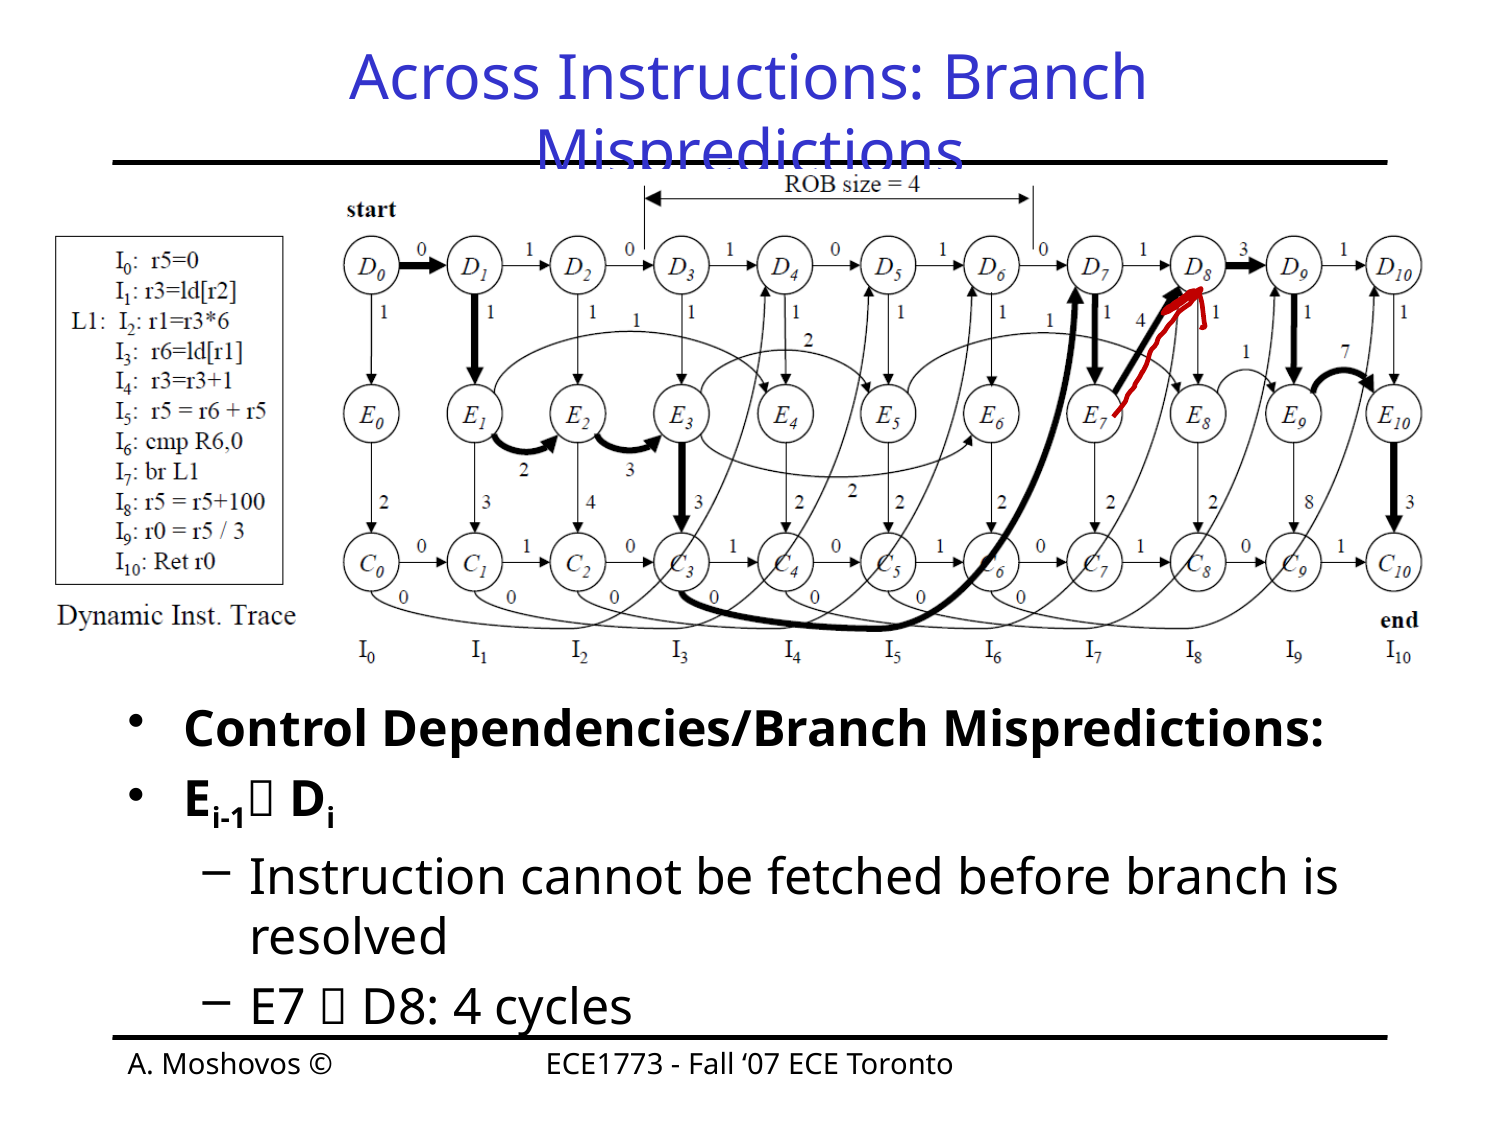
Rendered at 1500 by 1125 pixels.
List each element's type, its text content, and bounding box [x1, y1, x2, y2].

slide_number A. Moshovos © [112, 1037, 426, 1101]
title Across Instructions: Branch Mispredictions [112, 62, 1388, 163]
footer ECE1773 - Fall ‘07 ECE Toronto [487, 1037, 1013, 1101]
list Control Dependencies/Branch Mispredictions: Ei-1 Di Instruction cannot be fetched before branch is resolved E7  D8: 4 cycles [112, 688, 1388, 985]
picture [1, 169, 1487, 679]
